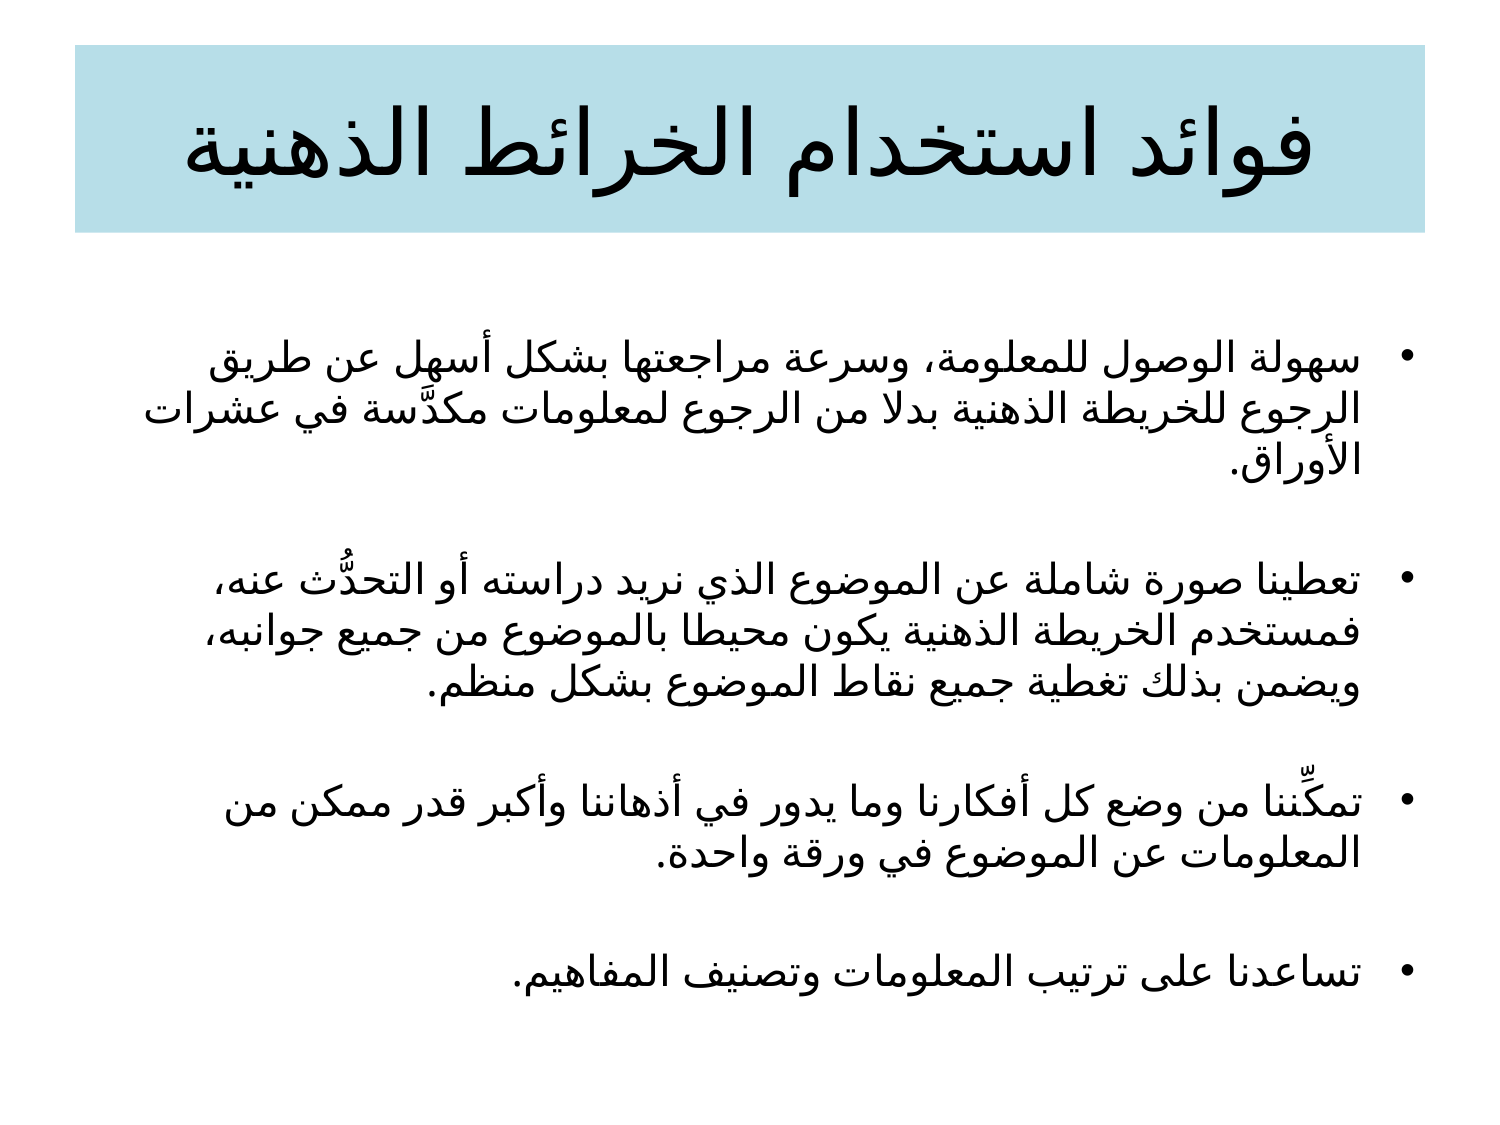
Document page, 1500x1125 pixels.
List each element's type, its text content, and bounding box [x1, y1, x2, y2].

title فوائد استخدام الخرائط الذهنية [75, 45, 1425, 233]
list سهولة الوصول للمعلومة، وسرعة مراجعتها بشكل أسهل عن طريق الرجوع للخريطة الذهنية بدلا من الرجوع لمعلومات مكدَّسة في عشرات الأوراق. تعطينا صورة شاملة عن الموضوع الذي نريد دراسته أو التحدُّث عنه، فمستخدم الخريطة الذهنية يكون محيطا بالموضوع من جميع جوانبه، ويضمن بذلك تغطية جميع نقاط الموضوع بشكل منظم. تمكِّننا من وضع كل أفكارنا وما يدور في أذهاننا وأكبر قدر ممكن من المعلومات عن الموضوع في ورقة واحدة. تساعدنا على ترتيب المعلومات وتصنيف المفاهيم. [75, 262, 1425, 1005]
